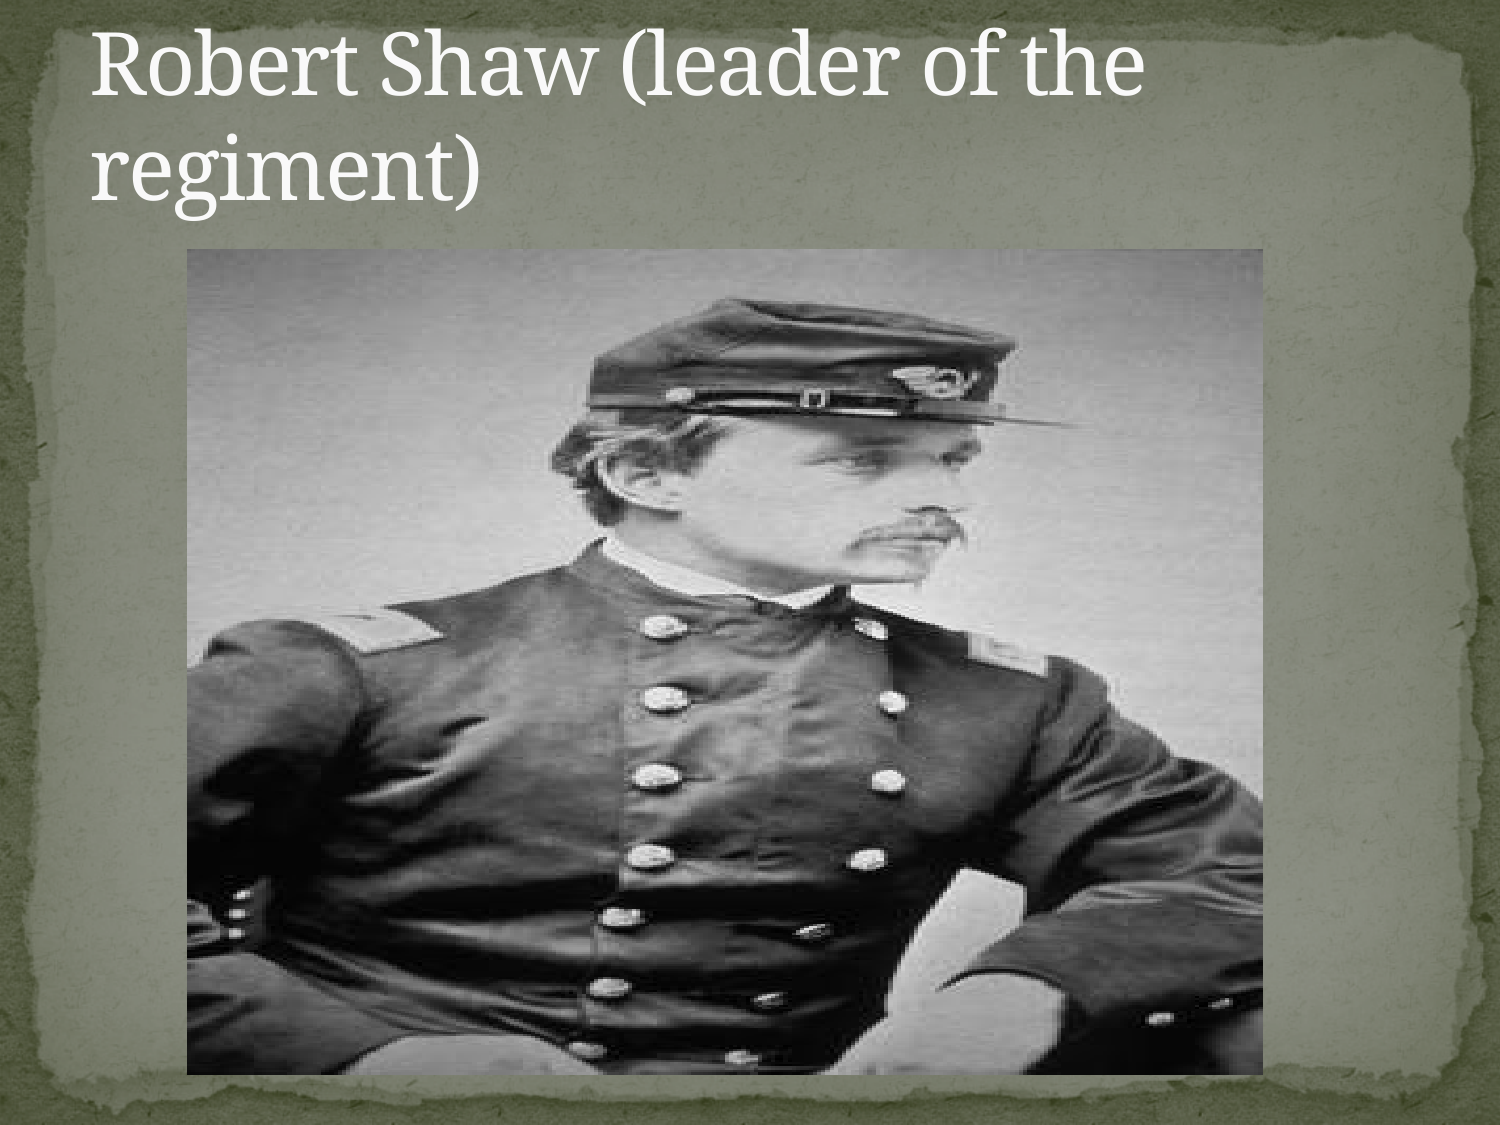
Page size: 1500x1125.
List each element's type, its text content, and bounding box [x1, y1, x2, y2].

title Robert Shaw (leader of the regiment) [74, 24, 1425, 225]
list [190, 252, 1261, 1073]
